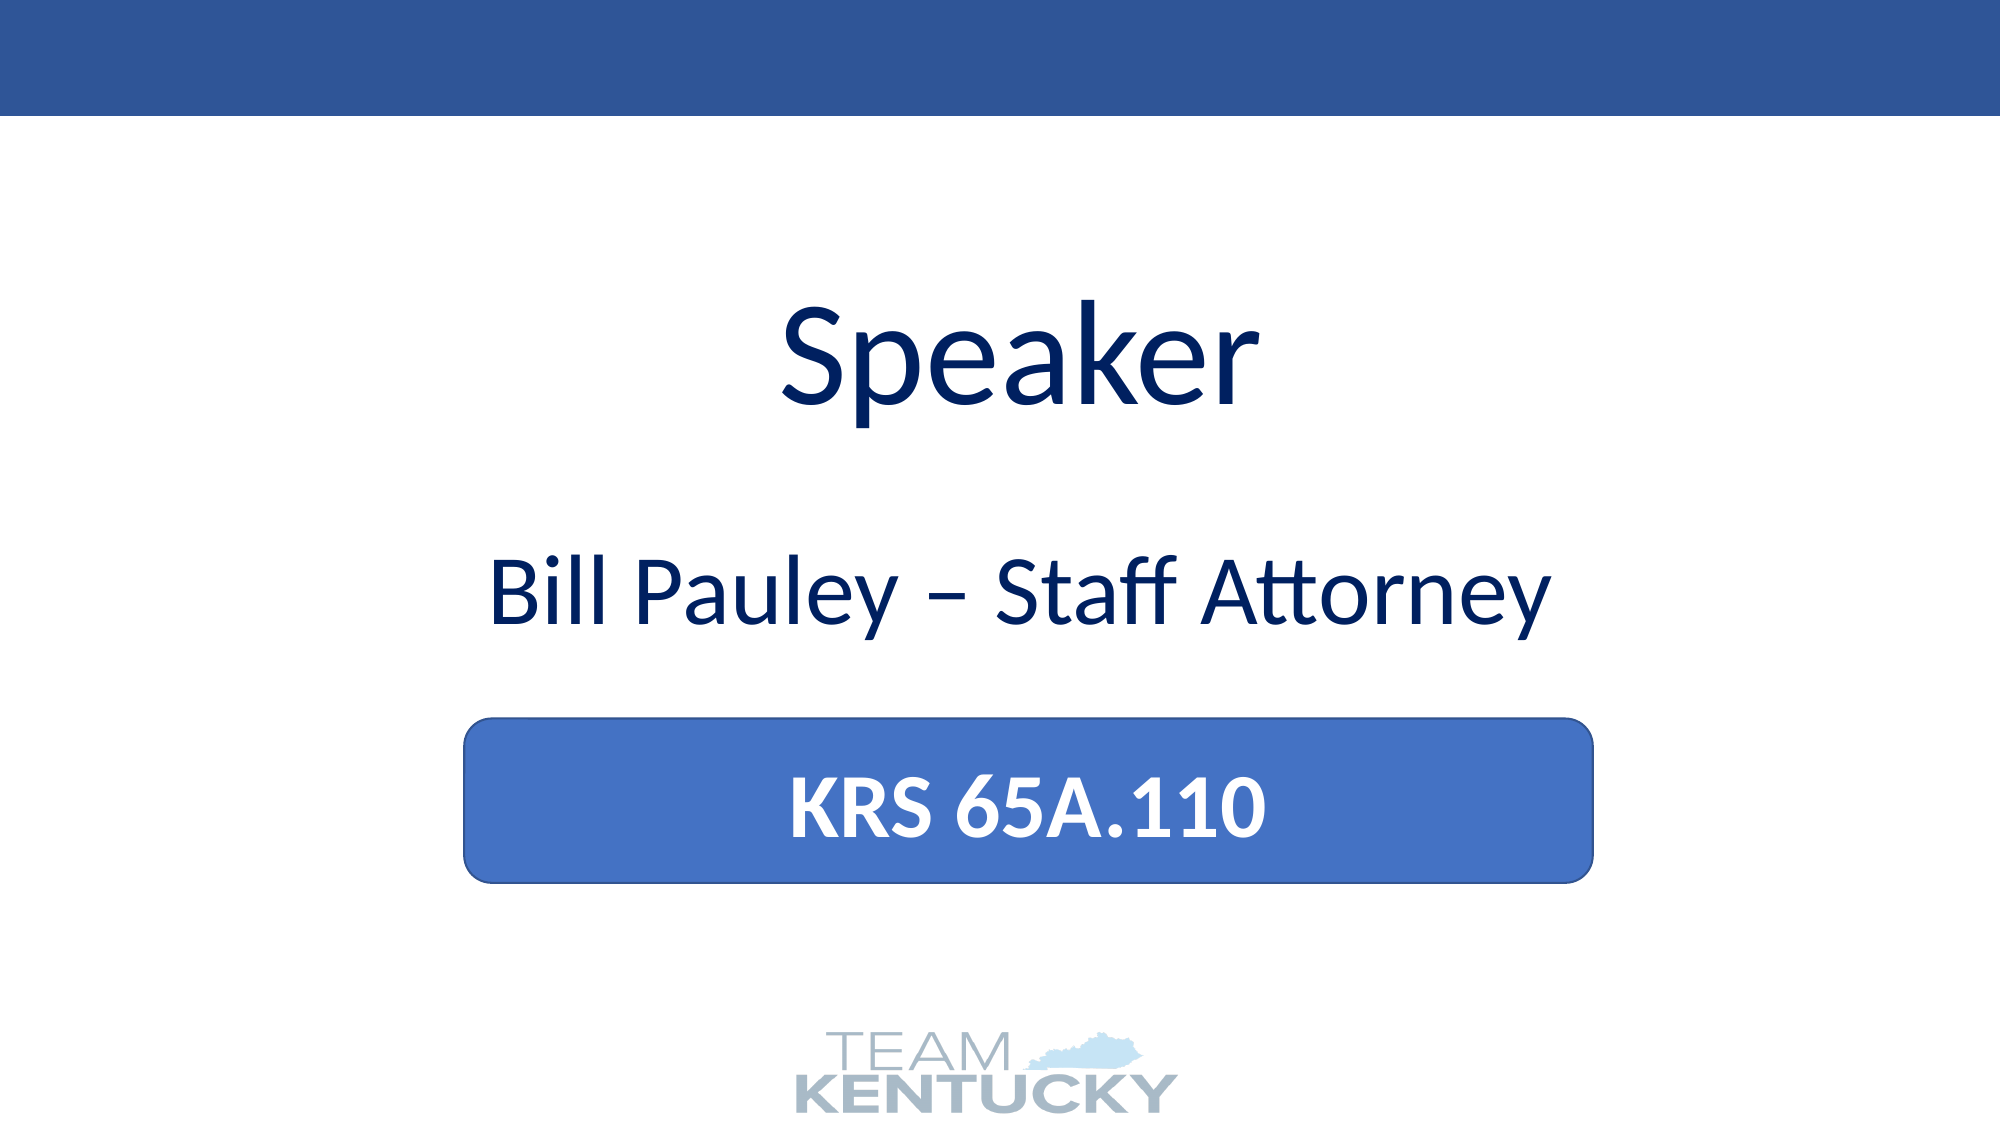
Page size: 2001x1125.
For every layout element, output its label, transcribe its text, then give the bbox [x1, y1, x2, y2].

text_box KRS 65A.110 [463, 717, 1594, 884]
text_box Speaker Bill Pauley – Staff Attorney [284, 246, 1757, 652]
picture [790, 1030, 1183, 1115]
text_box [0, 0, 2000, 116]
